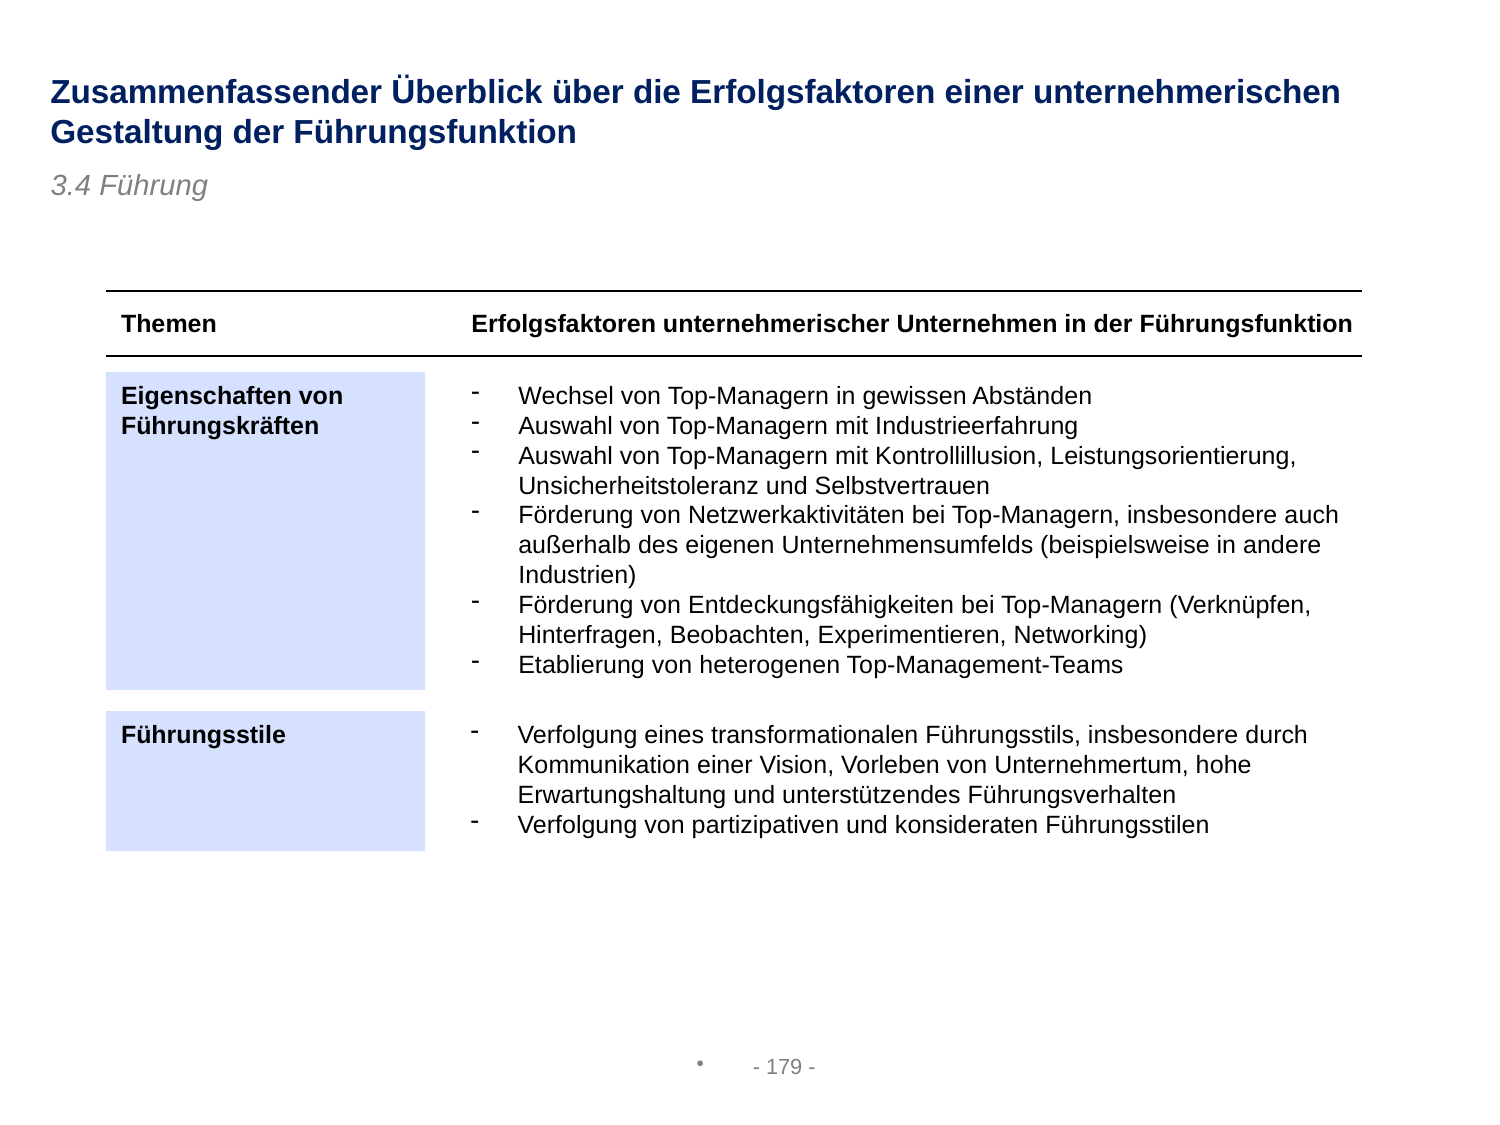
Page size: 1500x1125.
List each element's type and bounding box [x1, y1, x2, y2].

text_box [455, 711, 1399, 846]
text_box [456, 300, 1389, 345]
text_box [35, 63, 1433, 158]
slide_number [599, 1045, 913, 1093]
text_box [456, 371, 1400, 687]
text_box [106, 300, 272, 345]
text_box [35, 159, 232, 209]
text_box [104, 370, 427, 692]
text_box [104, 709, 427, 853]
